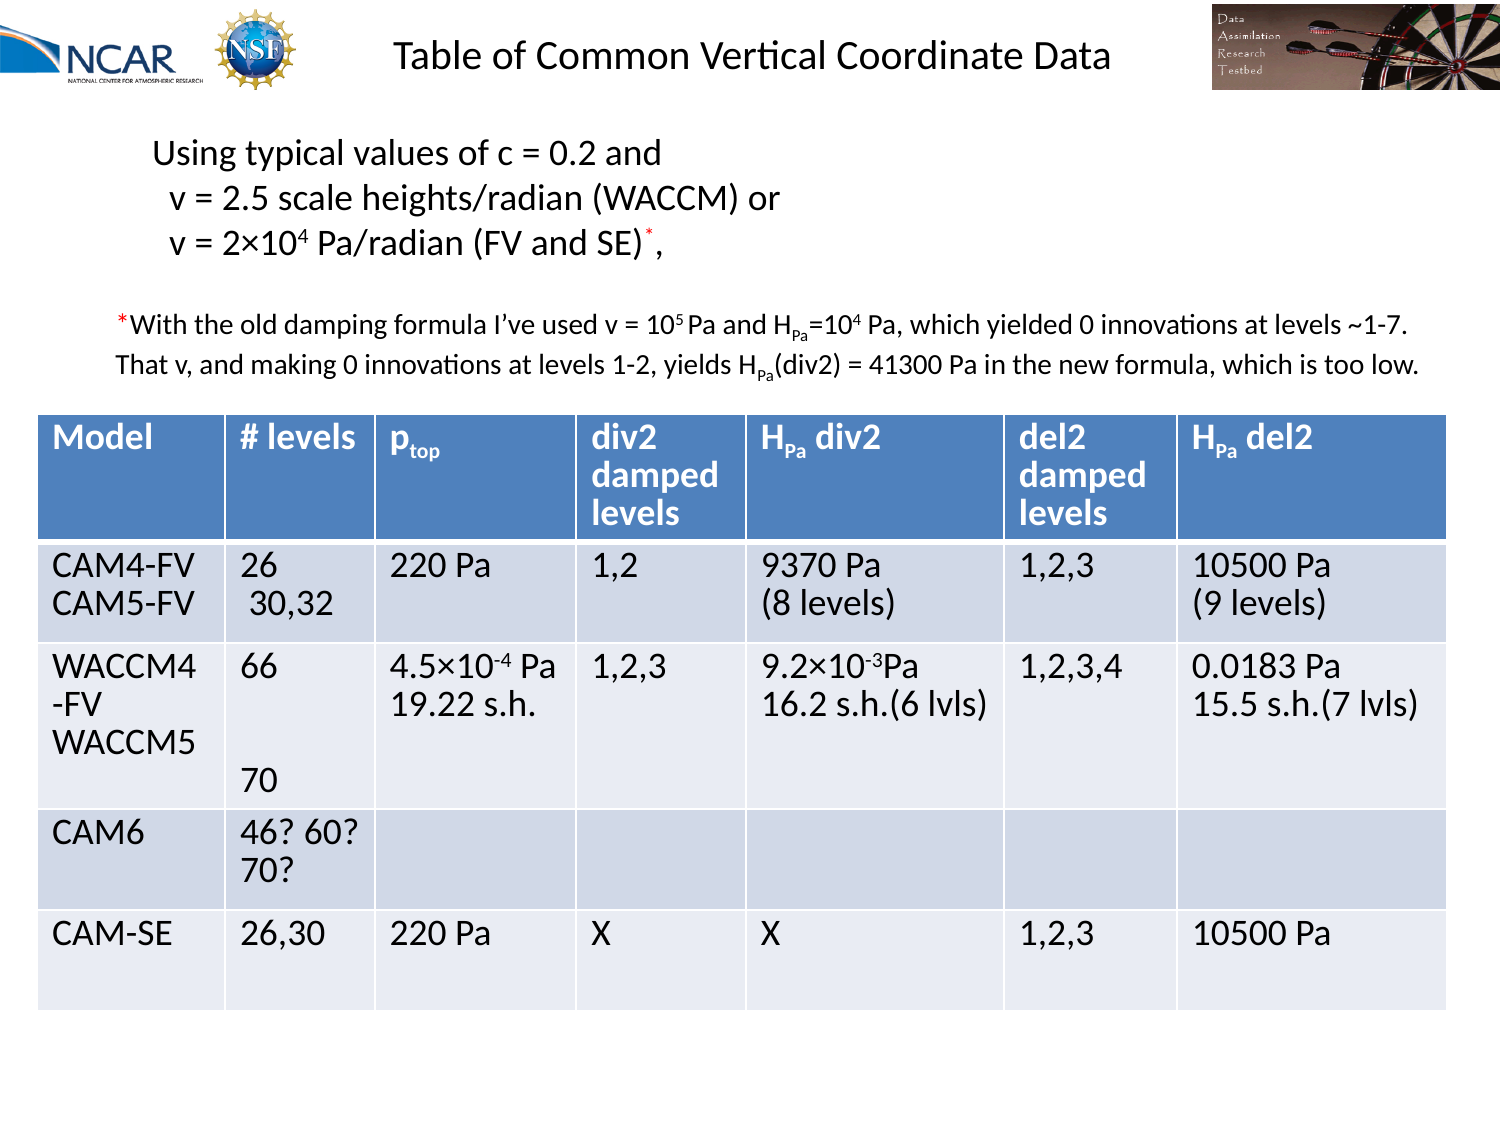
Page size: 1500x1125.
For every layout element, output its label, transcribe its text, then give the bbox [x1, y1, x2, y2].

table_cell 9.2×10-3Pa 16.2 s.h.(6 lvls) [747, 644, 1003, 808]
table_header div2 damped levels [577, 415, 745, 539]
table_cell 10500 Pa (9 levels) [1178, 545, 1446, 642]
table_header HPa div2 [747, 415, 1003, 539]
table_cell 66 70 [226, 644, 374, 808]
table_header # levels [226, 415, 374, 539]
table_cell [747, 810, 1003, 909]
table_cell 0.0183 Pa 15.5 s.h.(7 lvls) [1178, 644, 1446, 808]
picture [1212, 4, 1500, 90]
table_cell [1178, 810, 1446, 909]
table_cell [1005, 810, 1176, 909]
table_cell 220 Pa [376, 911, 575, 1010]
table_cell 26 30,32 [226, 545, 374, 642]
table_cell 4.5×10-4 Pa 19.22 s.h. [376, 644, 575, 808]
table_header HPa del2 [1178, 415, 1446, 539]
table_cell X [577, 911, 745, 1010]
table_cell X [747, 911, 1003, 1010]
table_cell 1,2 [577, 545, 745, 642]
table_header del2 damped levels [1005, 415, 1176, 539]
table_header Model [38, 415, 224, 539]
table_cell 9370 Pa (8 levels) [747, 545, 1003, 642]
picture [213, 7, 297, 91]
table_cell CAM-SE [38, 911, 224, 1010]
table_cell CAM6 [38, 810, 224, 909]
table_cell WACCM4 -FV WACCM5 [38, 644, 224, 808]
table_cell 1,2,3,4 [1005, 644, 1176, 808]
picture [0, 25, 203, 83]
table_header ptop [376, 415, 575, 539]
table_cell [577, 810, 745, 909]
table_cell 26,30 [226, 911, 374, 1010]
text_box Using typical values of c = 0.2 and v = 2.5 scale heights/radian (WACCM) or v = 2×104 Pa/radian (FV and SE)*, [137, 120, 1380, 270]
table_cell CAM4-FV CAM5-FV [38, 545, 224, 642]
table_cell 10500 Pa [1178, 911, 1446, 1010]
table_cell 1,2,3 [1005, 545, 1176, 642]
table_cell 220 Pa [376, 545, 575, 642]
table_cell 46? 60? 70? [226, 810, 374, 909]
text_box *With the old damping formula I’ve used v = 105 Pa and HPa=104 Pa, which yielded 0 innovations at levels ~1-7. That v, and making 0 innovations at levels 1-2, yields HPa(div2) = 41300 Pa in the new formula, which is too low. [100, 297, 1436, 393]
table_cell [376, 810, 575, 909]
table_cell 1,2,3 [577, 644, 745, 808]
title Table of Common Vertical Coordinate Data [315, 3, 1190, 103]
table_cell 1,2,3 [1005, 911, 1176, 1010]
